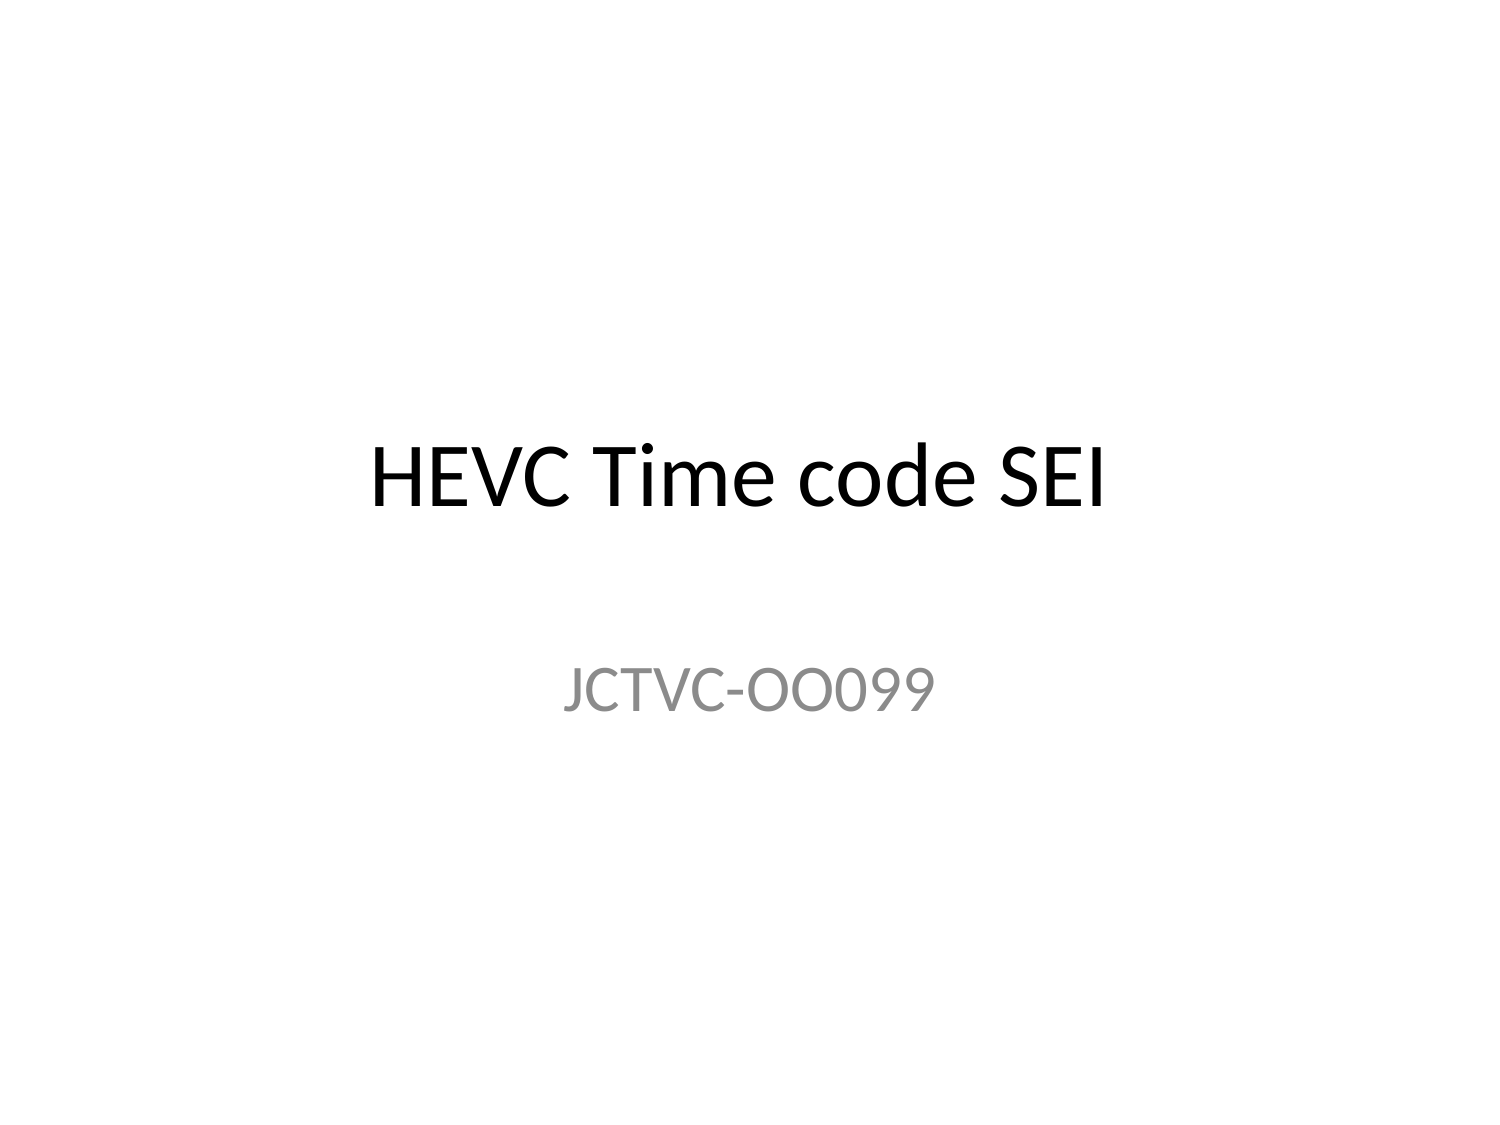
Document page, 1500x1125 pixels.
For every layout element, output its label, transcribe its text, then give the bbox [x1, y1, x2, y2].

title HEVC Time code SEI [112, 349, 1388, 591]
subtitle JCTVC-OO099 [225, 637, 1275, 925]
